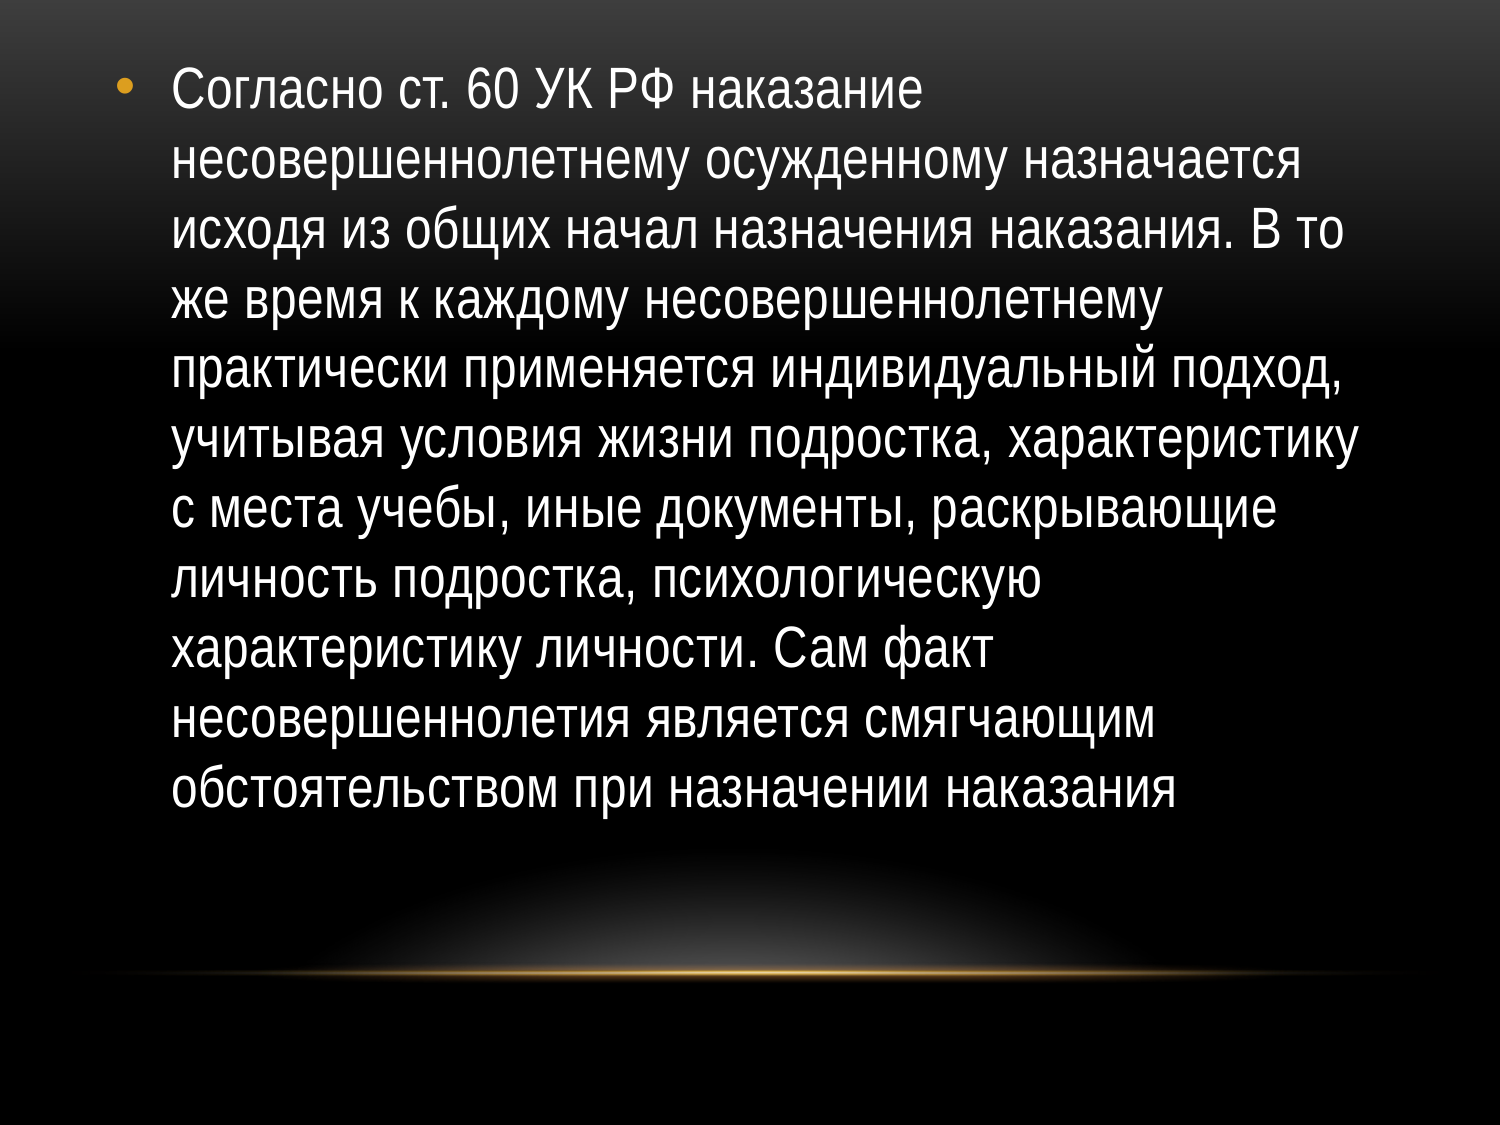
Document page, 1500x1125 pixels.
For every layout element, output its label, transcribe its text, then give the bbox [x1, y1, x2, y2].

list Согласно ст. 60 УК РФ наказание несовершеннолетнему осужденному назначается исходя из общих начал назначения наказания. В то же время к каждому несовершеннолетнему практически применяется индивидуальный подход, учитывая условия жизни подростка, характеристику с места учебы, иные документы, раскрывающие личность подростка, психологическую характеристику личности. Сам факт несовершеннолетия является смягчающим обстоятельством при назначении наказания [99, 42, 1400, 938]
picture [0, 0, 1500, 1125]
